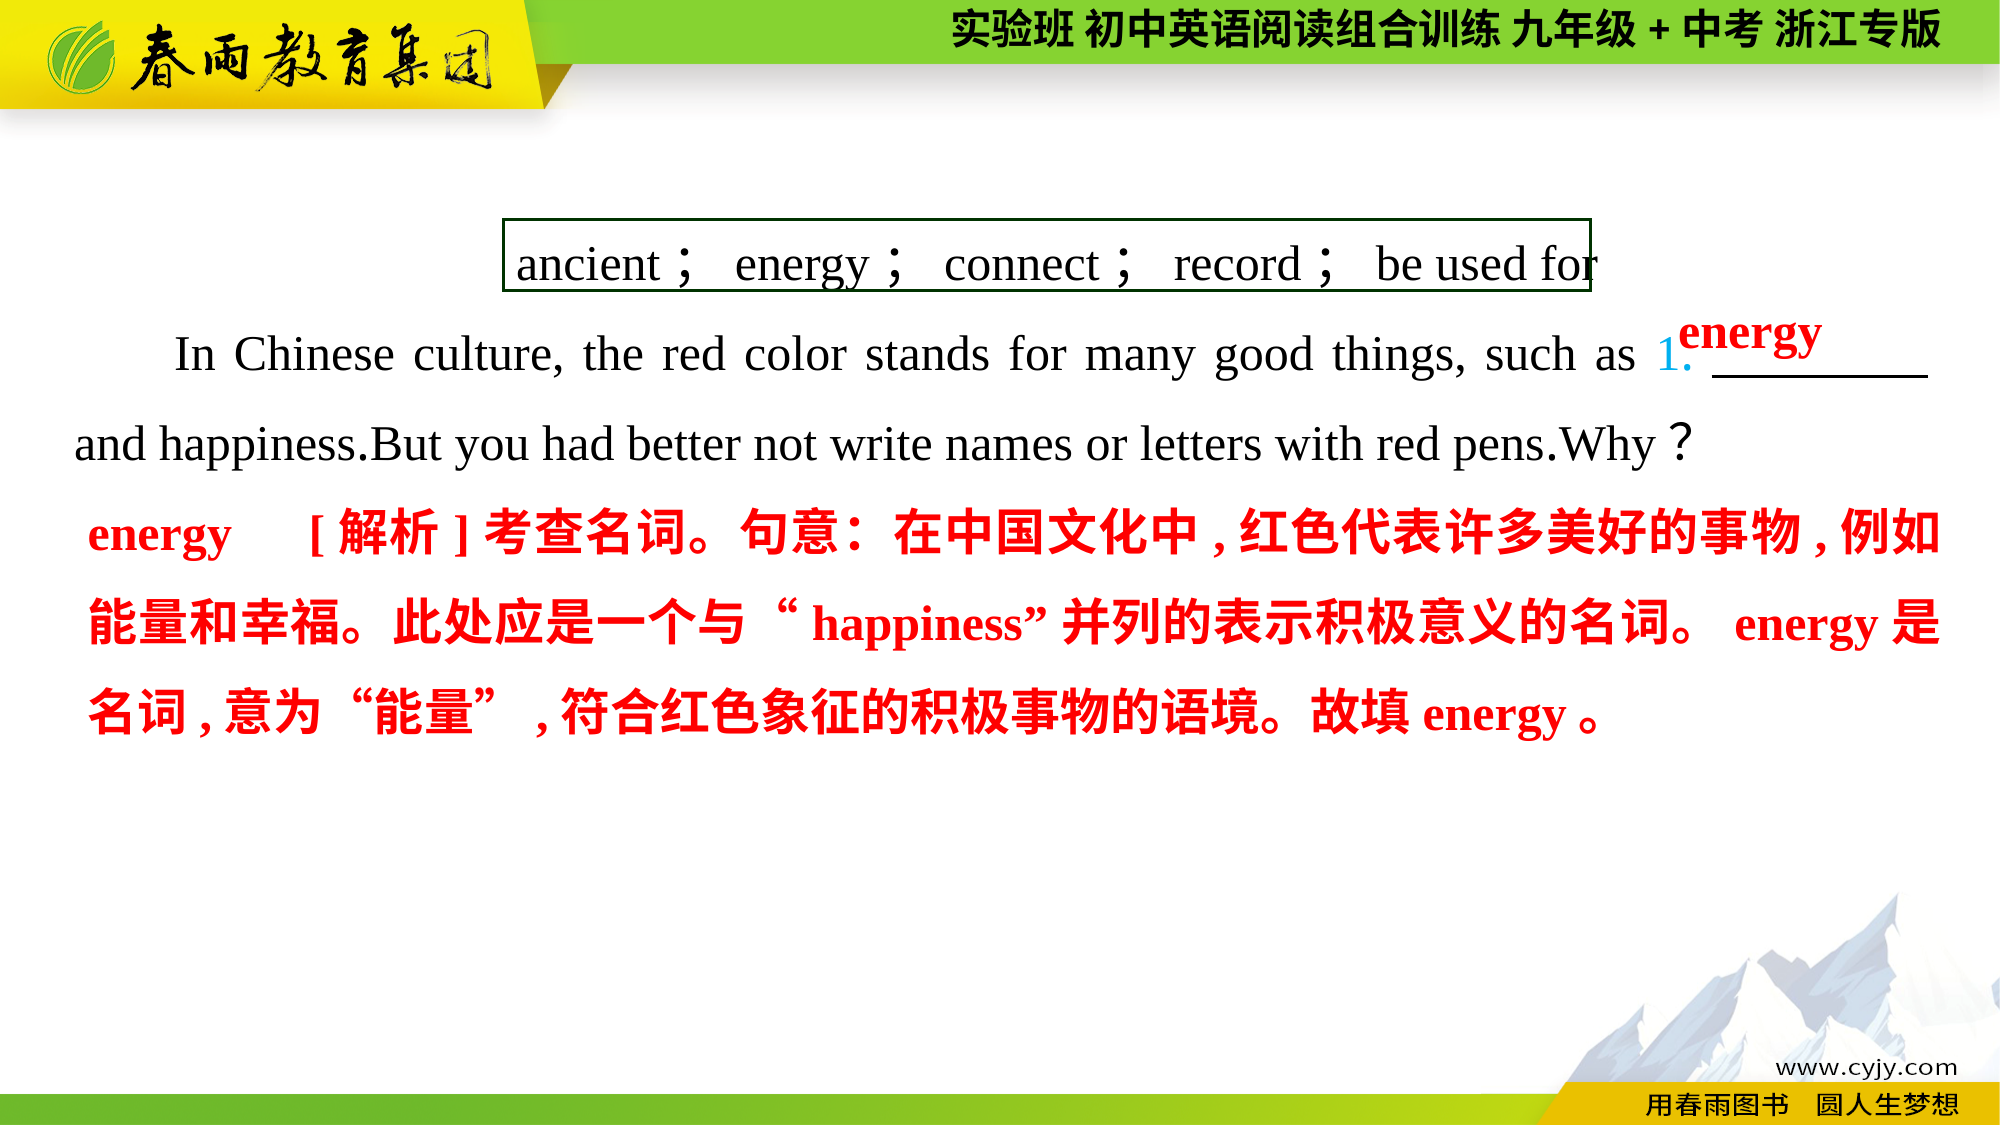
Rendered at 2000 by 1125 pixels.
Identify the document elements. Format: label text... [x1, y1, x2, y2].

text_box energy [1663, 290, 1838, 366]
text_box [503, 219, 1591, 291]
list ancient；energy；connect；record；be used for In Chinese culture, the red color stands for many good things, such as 1. and happiness.But you had better not write names or letters with red pens.Why？ [59, 193, 1944, 470]
text_box energy [解析]考查名词。句意：在中国文化中,红色代表许多美好的事物,例如能量和幸福。此处应是一个与“happiness”并列的表示积极意义的名词。energy是名词,意为“能量”,符合红色象征的积极事物的语境。故填energy。 [72, 463, 1957, 749]
picture [0, 0, 2000, 1125]
